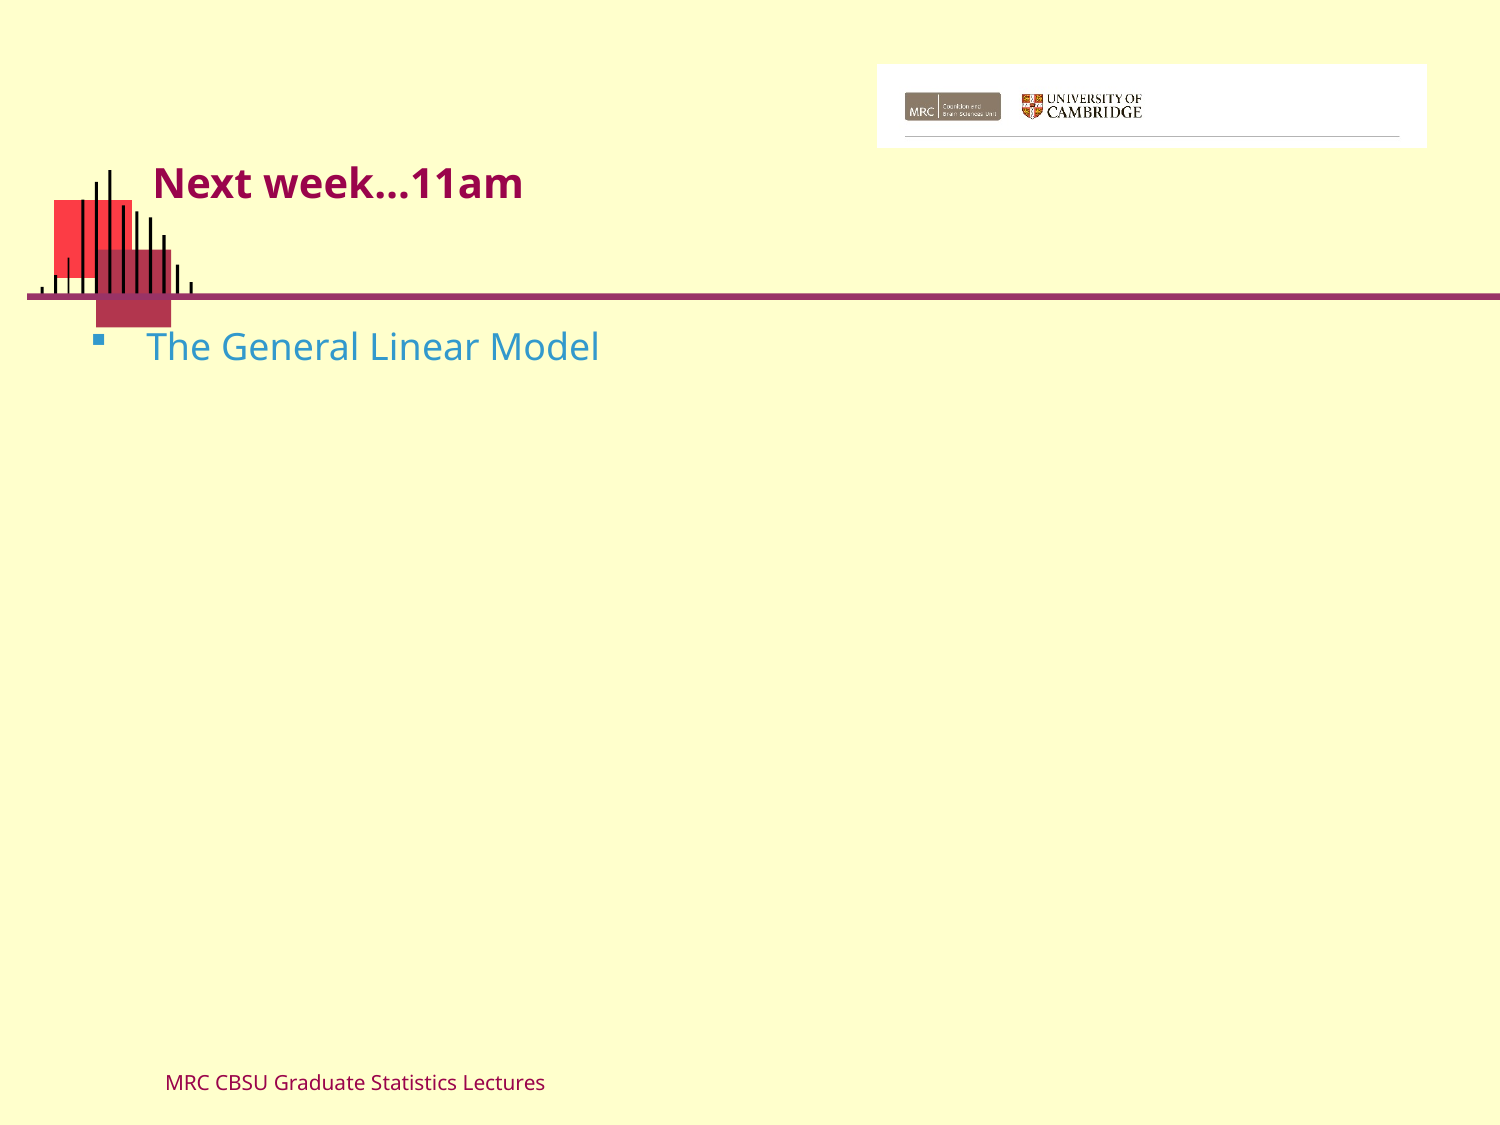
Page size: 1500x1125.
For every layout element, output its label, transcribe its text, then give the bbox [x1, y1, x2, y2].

title Next week…11am [137, 137, 988, 233]
picture [877, 64, 1427, 148]
footer MRC CBSU Graduate Statistics Lectures [149, 1062, 988, 1101]
list The General Linear Model [75, 262, 1425, 1038]
